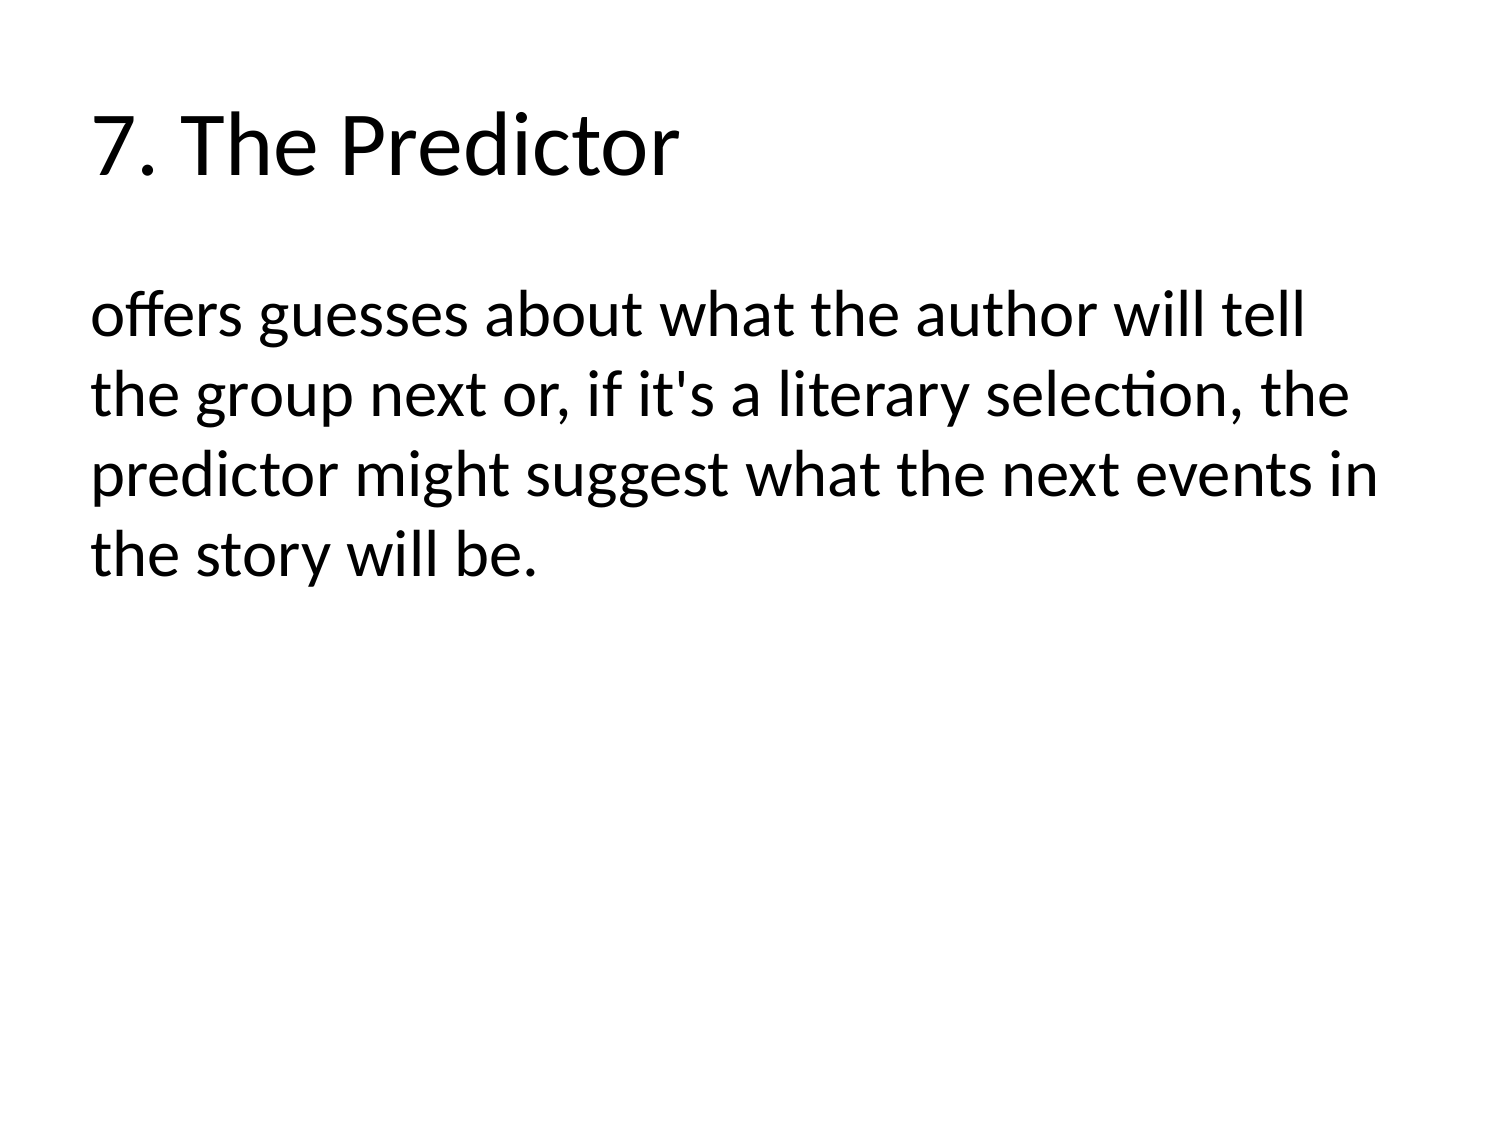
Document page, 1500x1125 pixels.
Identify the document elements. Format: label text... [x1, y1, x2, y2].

title 7. The Predictor [75, 45, 1425, 233]
list offers guesses about what the author will tell the group next or, if it's a literary selection, the predictor might suggest what the next events in the story will be. [75, 262, 1425, 1005]
